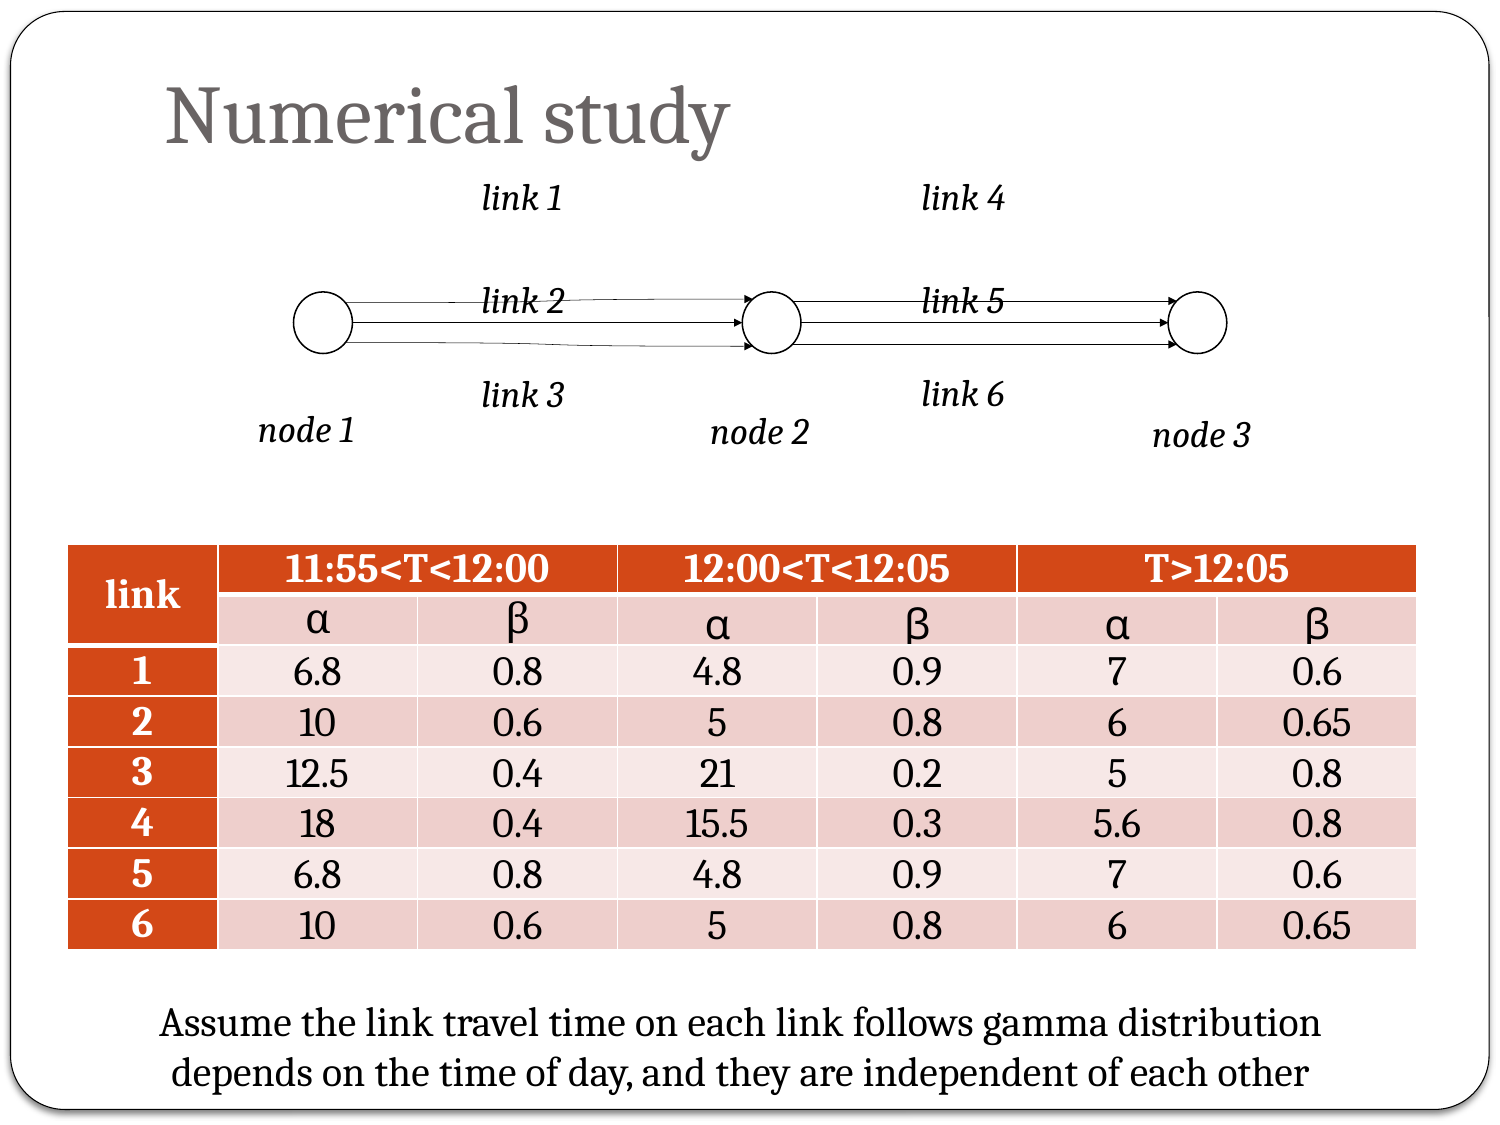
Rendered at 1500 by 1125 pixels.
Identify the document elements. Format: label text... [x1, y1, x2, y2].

table_cell 6 [68, 900, 217, 949]
table_cell 6.8 [219, 849, 417, 898]
table_cell 1 [68, 648, 217, 695]
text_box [144, 124, 1365, 513]
table_cell 0.65 [1218, 697, 1416, 746]
table_cell 10 [219, 900, 417, 949]
table_cell 12.5 [219, 748, 417, 797]
table_cell 6 [1018, 697, 1216, 746]
table_cell 0.8 [1218, 748, 1416, 797]
table_cell 0.6 [418, 900, 617, 949]
table_cell β [418, 597, 617, 644]
table_cell 4.8 [618, 849, 816, 898]
table_cell 0.2 [818, 748, 1016, 797]
table_cell β [1218, 597, 1416, 644]
table_cell α [1018, 597, 1216, 644]
table_cell 3 [68, 748, 217, 797]
table_cell 6.8 [219, 646, 417, 695]
table_cell 4 [68, 798, 217, 847]
table_cell 0.6 [1218, 646, 1416, 695]
table_cell α [219, 597, 417, 644]
table_cell 0.8 [418, 646, 617, 695]
table_cell 5 [68, 849, 217, 898]
table_cell 4.8 [618, 646, 816, 695]
text_box Assume the link travel time on each link follows gamma distribution depends on the time of day, and they are independent of each other [93, 987, 1388, 1103]
table_header T>12:05 [1018, 545, 1416, 592]
table_cell 0.3 [818, 798, 1016, 847]
table_cell 18 [219, 798, 417, 847]
table_cell 0.9 [818, 646, 1016, 695]
table_cell 0.8 [818, 697, 1016, 746]
table_cell 0.65 [1218, 900, 1416, 949]
table_header link [68, 545, 217, 643]
table_cell β [818, 597, 1016, 644]
table_cell 5 [1018, 748, 1216, 797]
table_header 12:00<T<12:05 [618, 545, 1016, 592]
table_cell 0.8 [1218, 798, 1416, 847]
table_cell 0.8 [418, 849, 617, 898]
table_cell 0.6 [418, 697, 617, 746]
table_cell 21 [618, 748, 816, 797]
table_cell 0.4 [418, 748, 617, 797]
table_cell 5 [618, 900, 816, 949]
table_cell 7 [1018, 646, 1216, 695]
table_cell 10 [219, 697, 417, 746]
table_cell 0.4 [418, 798, 617, 847]
table_cell 0.9 [818, 849, 1016, 898]
table_cell 5.6 [1018, 798, 1216, 847]
table_header 11:55<T<12:00 [219, 545, 617, 592]
table_cell 0.8 [818, 900, 1016, 949]
table_cell 15.5 [618, 798, 816, 847]
table_cell 2 [68, 697, 217, 746]
table_cell 5 [618, 697, 816, 746]
table_cell 7 [1018, 849, 1216, 898]
table_cell 6 [1018, 900, 1216, 949]
table_cell α [618, 597, 816, 644]
table_cell 0.6 [1218, 849, 1416, 898]
title Numerical study [150, 45, 1425, 175]
